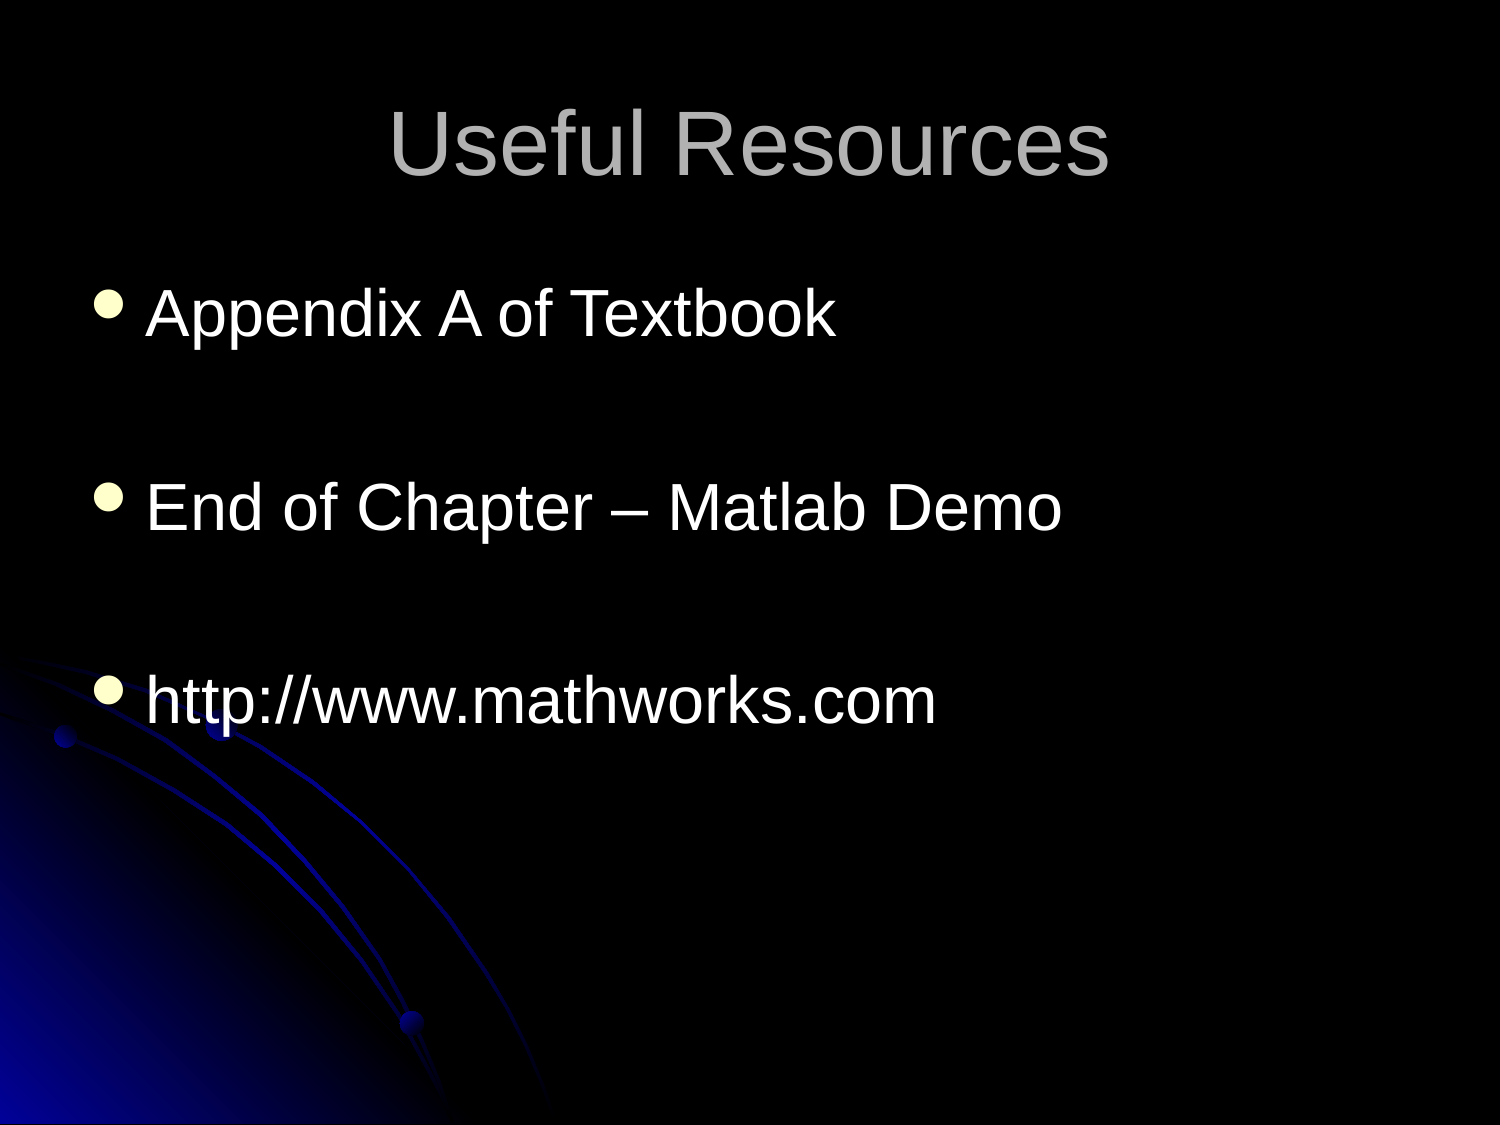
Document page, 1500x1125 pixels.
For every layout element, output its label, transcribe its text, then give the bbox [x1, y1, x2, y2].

list Appendix A of Textbook End of Chapter – Matlab Demo http://www.mathworks.com [74, 262, 1426, 1006]
title Useful Resources [74, 45, 1426, 233]
